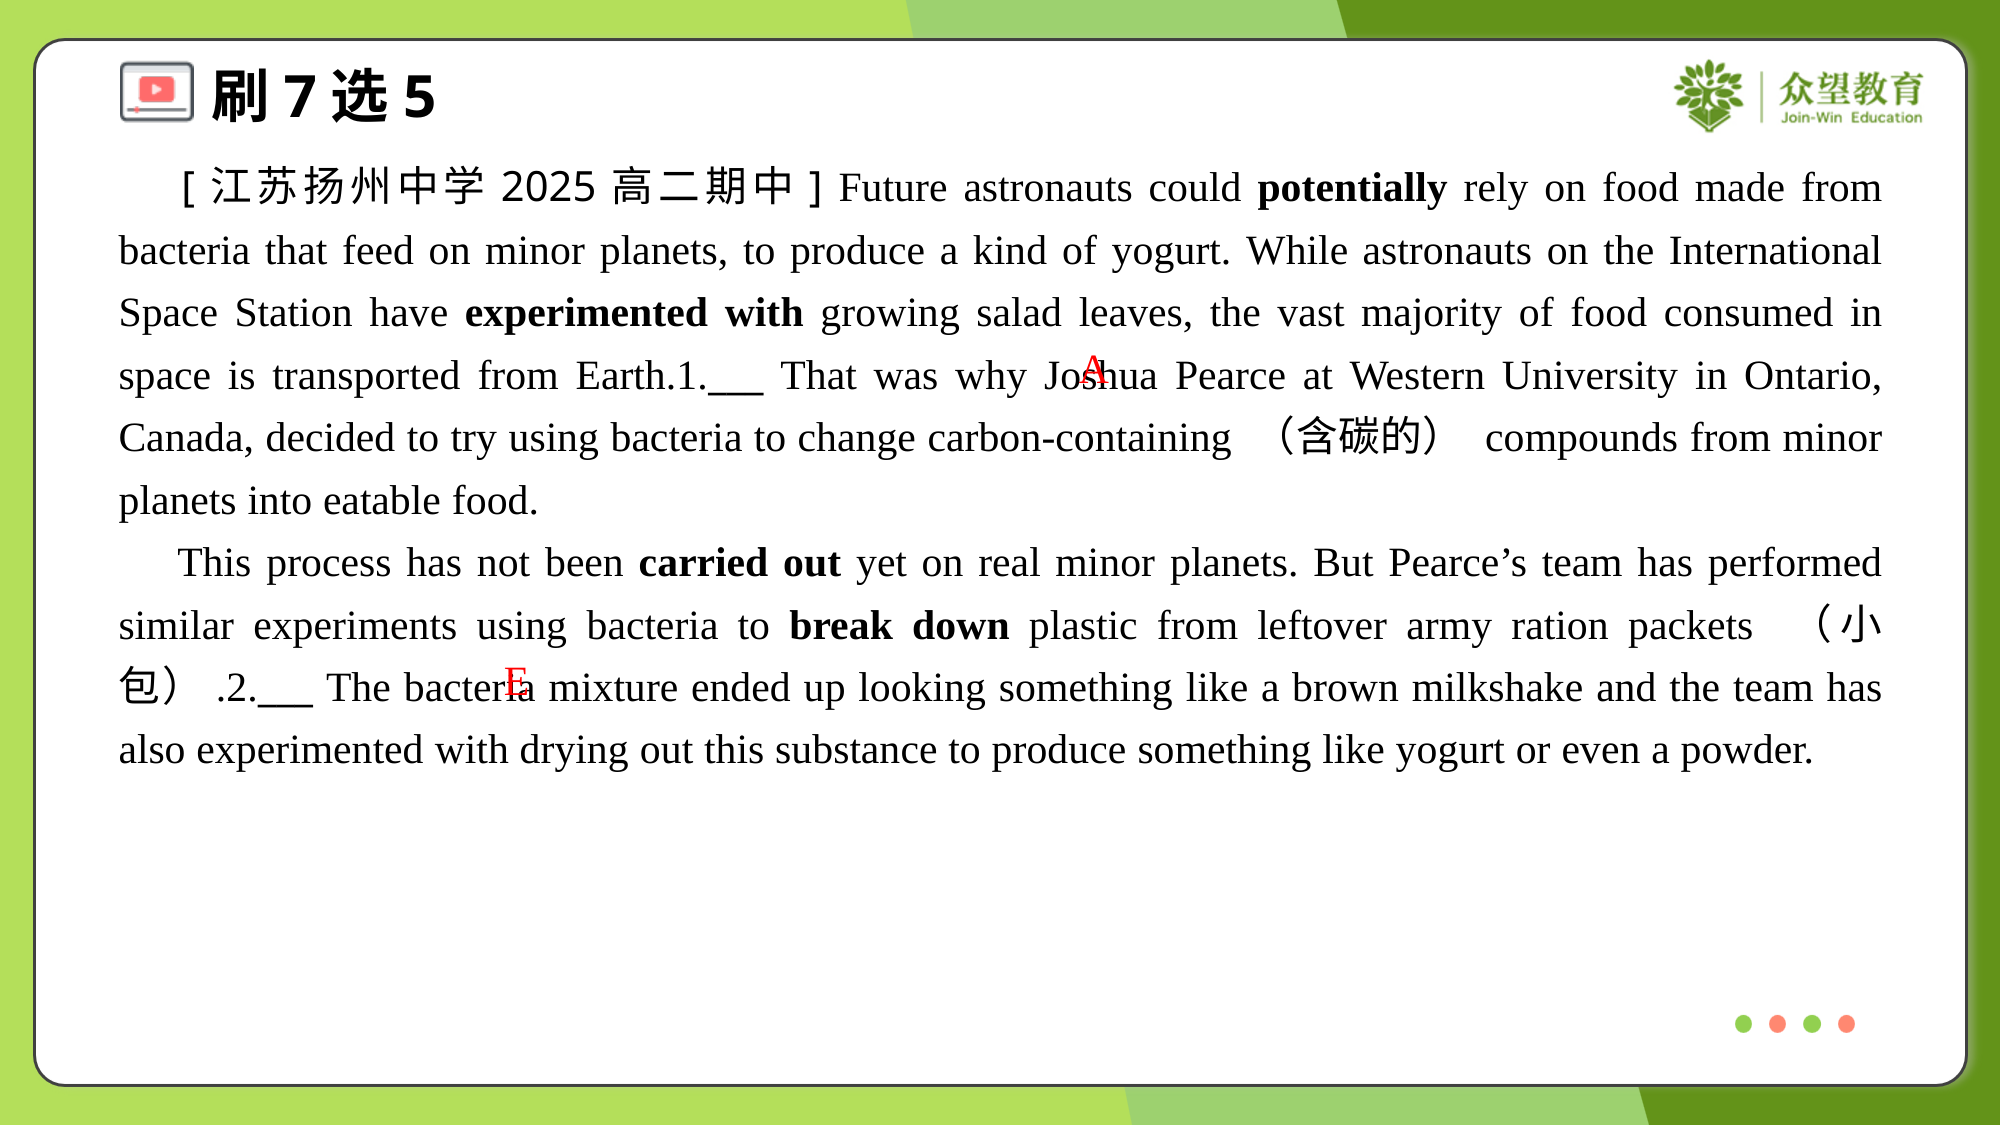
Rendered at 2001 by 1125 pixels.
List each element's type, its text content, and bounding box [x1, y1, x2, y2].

picture [0, 0, 2000, 1125]
text_box E [499, 641, 534, 699]
text_box [江苏扬州中学2025高二期中] Future astronauts could potentially rely on food made from bacteria that feed on minor planets, to produce a kind of yogurt. While astronauts on the International Space Station have experimented with growing salad leaves, the vast majority of food consumed in space is transported from Earth.1.___ That was why Joshua Pearce at Western University in Ontario, Canada, decided to try using bacteria to change carbon-containing （含碳的） compounds from minor planets into eatable food. This process has not been carried out yet on real minor planets. But Pearce’s team has performed similar experiments using bacteria to break down plastic from leftover army ration packets （小包）.2.___ The bacteria mixture ended up looking something like a brown milkshake and the team has also experimented with drying out this substance to produce something like yogurt or even a powder. [118, 147, 1883, 836]
text_box A [1074, 328, 1114, 387]
